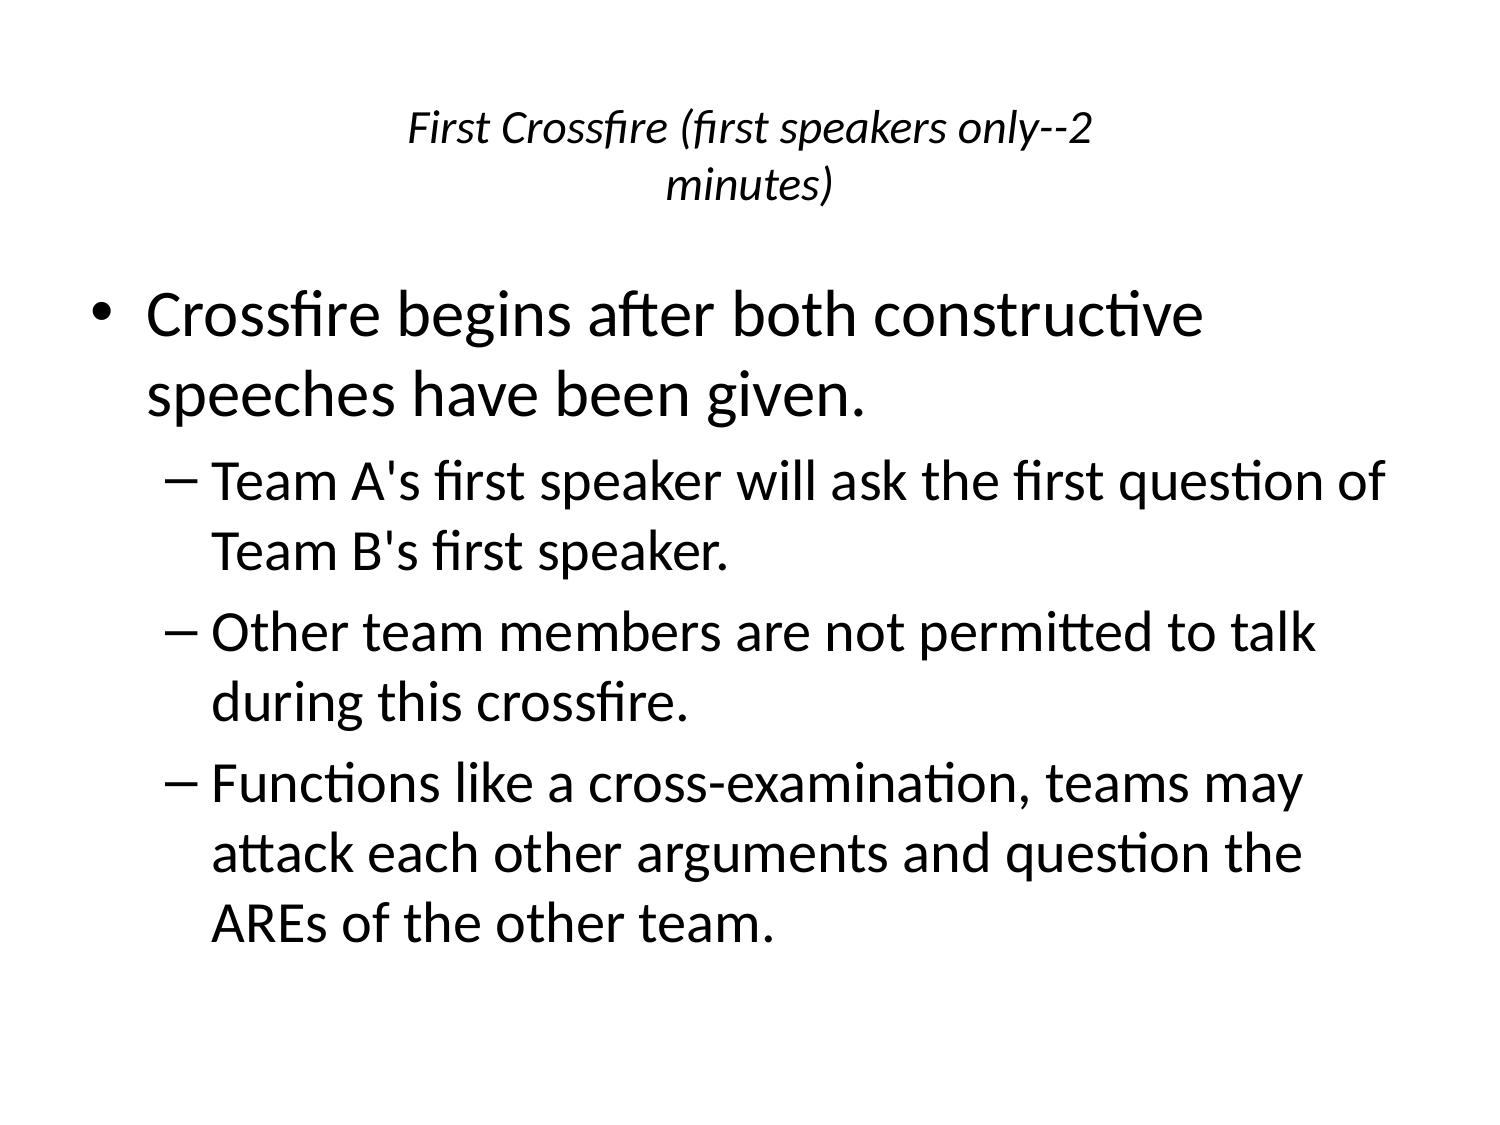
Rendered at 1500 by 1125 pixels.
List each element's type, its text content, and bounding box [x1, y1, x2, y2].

title First Crossfire (first speakers only--2 minutes) [75, 87, 1425, 262]
list Crossfire begins after both constructive speeches have been given. Team A's first speaker will ask the first question of Team B's first speaker. Other team members are not permitted to talk during this crossfire. Functions like a cross-examination, teams may attack each other arguments and question the AREs of the other team. [75, 262, 1425, 1005]
